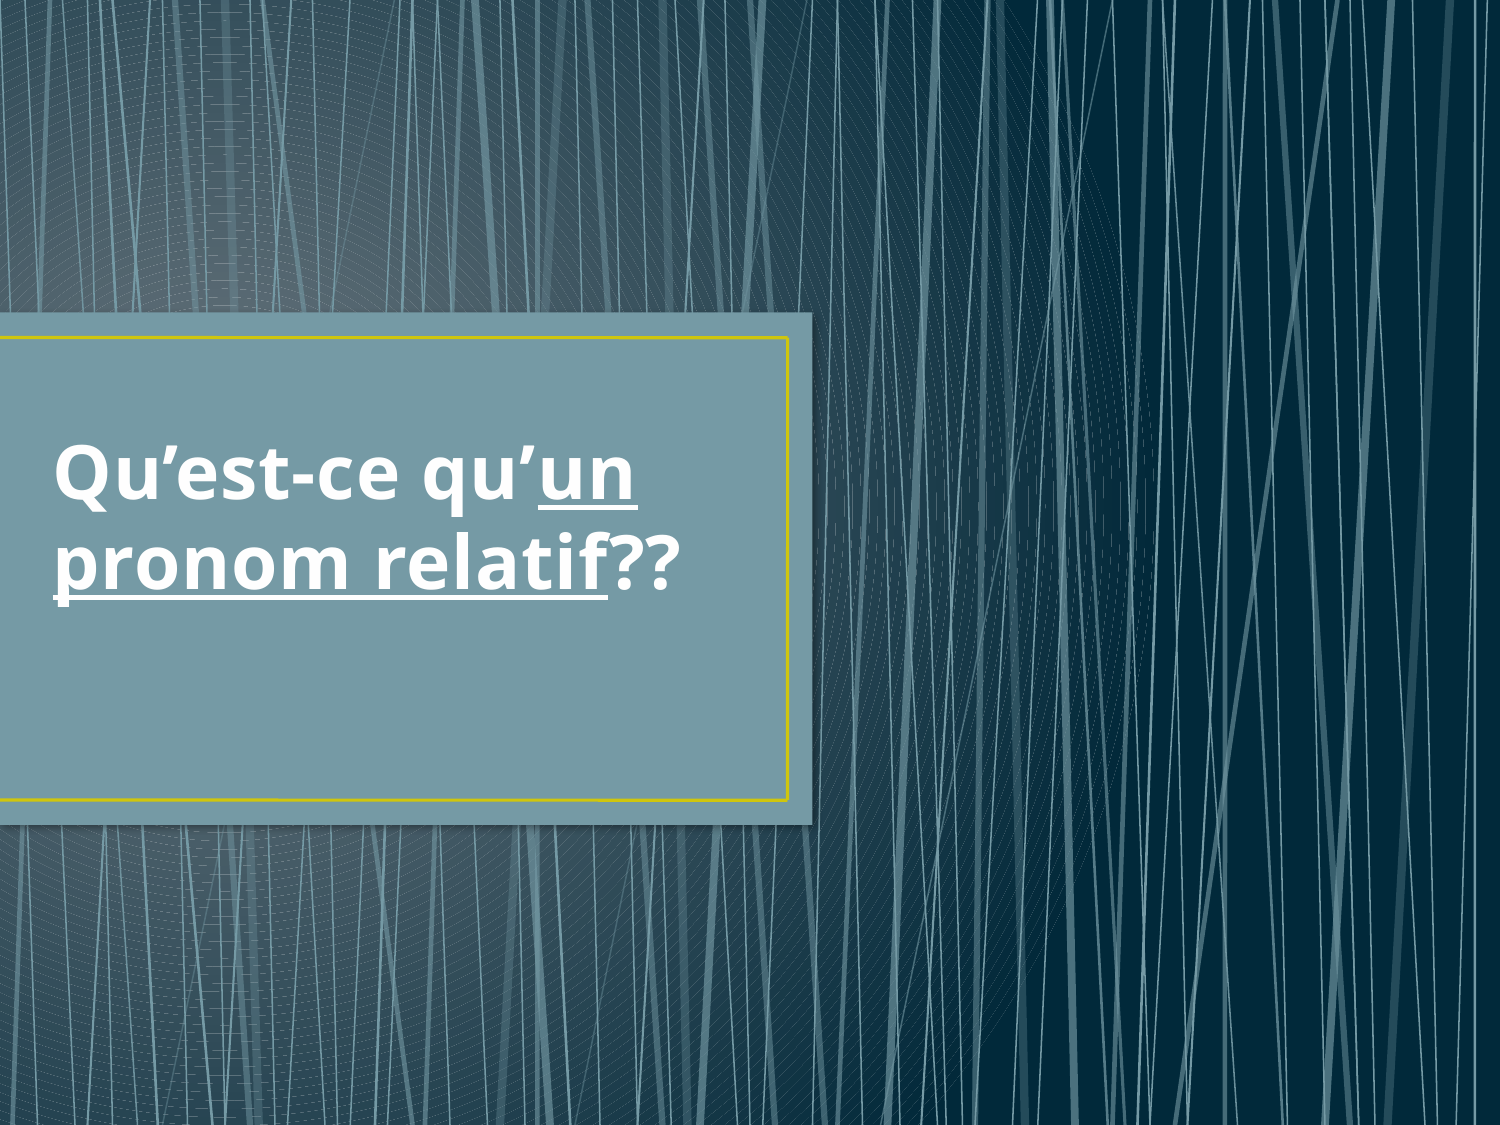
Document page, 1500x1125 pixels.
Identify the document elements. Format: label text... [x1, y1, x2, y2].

title Qu’est-ce qu’un pronom relatif?? [37, 349, 763, 612]
